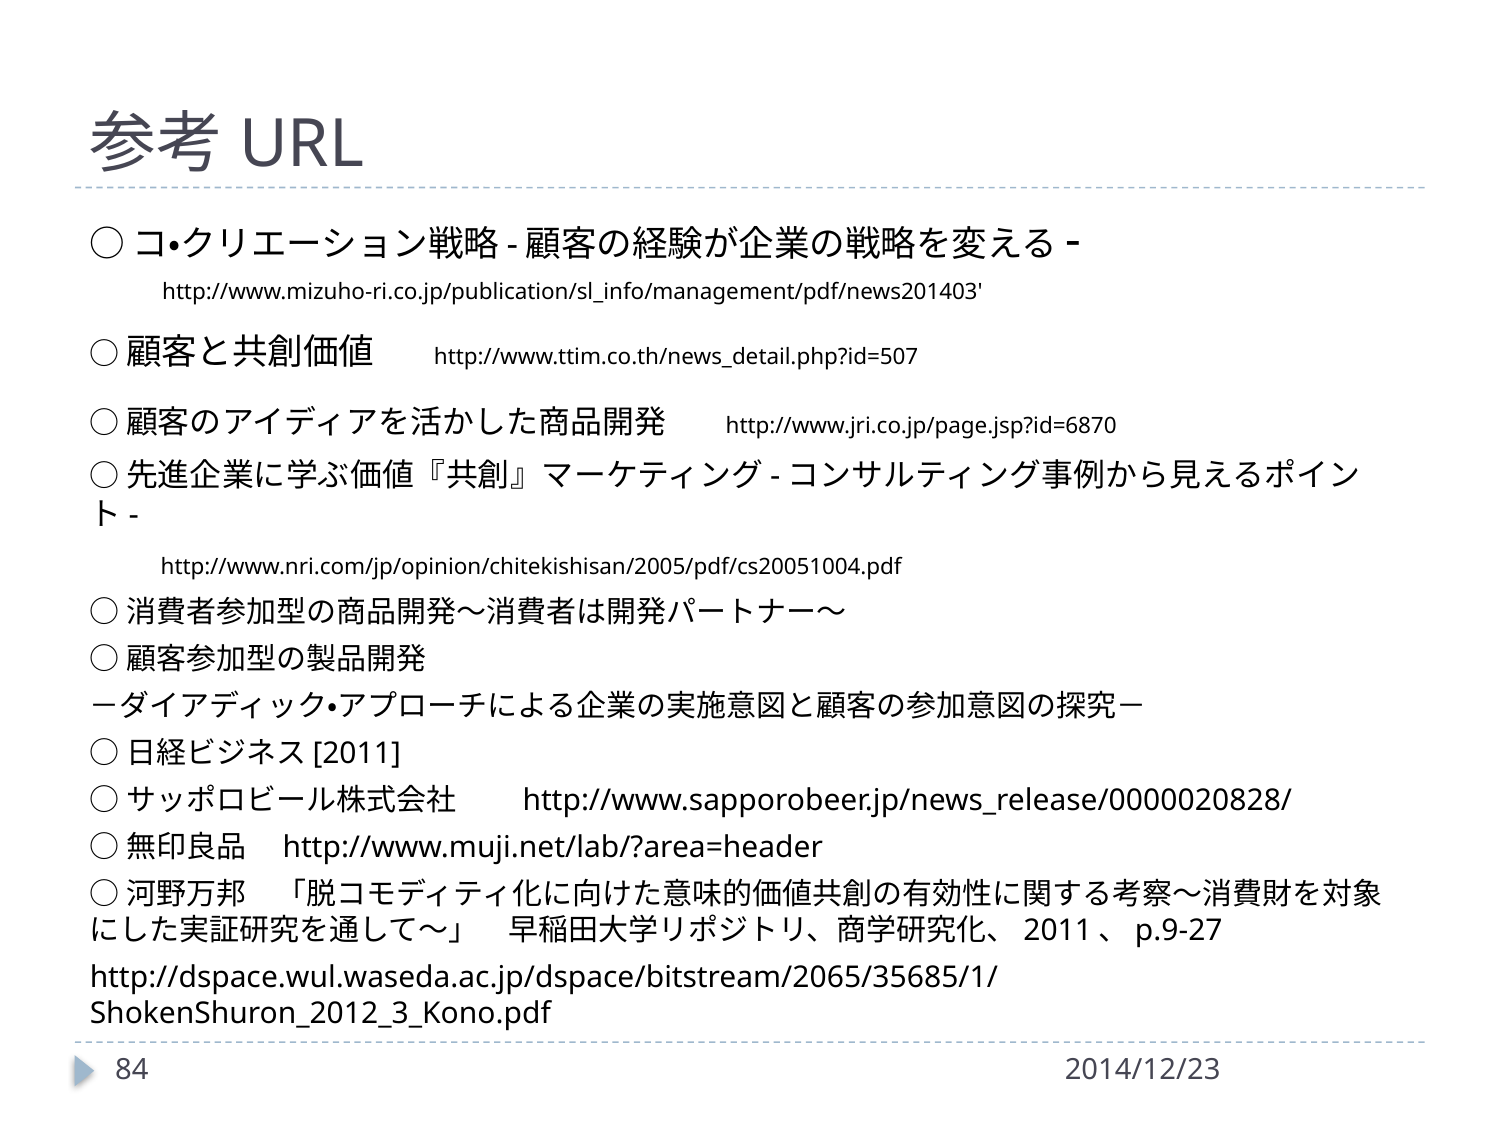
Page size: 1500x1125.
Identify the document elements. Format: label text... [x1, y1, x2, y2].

title 参考URL [75, 24, 1425, 188]
slide_number 84 [100, 1044, 426, 1103]
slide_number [1050, 1042, 1426, 1103]
list ○コ・クリエーション戦略-顧客の経験が企業の戦略を変える- http://www.mizuho-ri.co.jp/publication/sl_info/management/pdf/news201403' ○顧客と共創価値 http://www.ttim.co.th/news_detail.php?id=507 ○顧客のアイディアを活かした商品開発 http://www.jri.co.jp/page.jsp?id=6870 ○先進企業に学ぶ価値『共創』マーケティング-コンサルティング事例から見えるポイント- http://www.nri.com/jp/opinion/chitekishisan/2005/pdf/cs20051004.pdf ○消費者参加型の商品開発～消費者は開発パートナー～ ○顧客参加型の製品開発 －ダイアディック・アプローチによる企業の実施意図と顧客の参加意図の探究－ ○日経ビジネス[2011] ○サッポロビール株式会社 http://www.sapporobeer.jp/news_release/0000020828/ ○無印良品 http://www.muji.net/lab/?area=header ○河野万邦 「脱コモディティ化に向けた意味的価値共創の有効性に関する考察～消費財を対象にした実証研究を通して～」 早稲田大学リポジトリ、商学研究化、2011、p.9-27 http://dspace.wul.waseda.ac.jp/dspace/bitstream/2065/35685/1/ShokenShuron_2012_3_Kono.pdf [75, 200, 1425, 1044]
